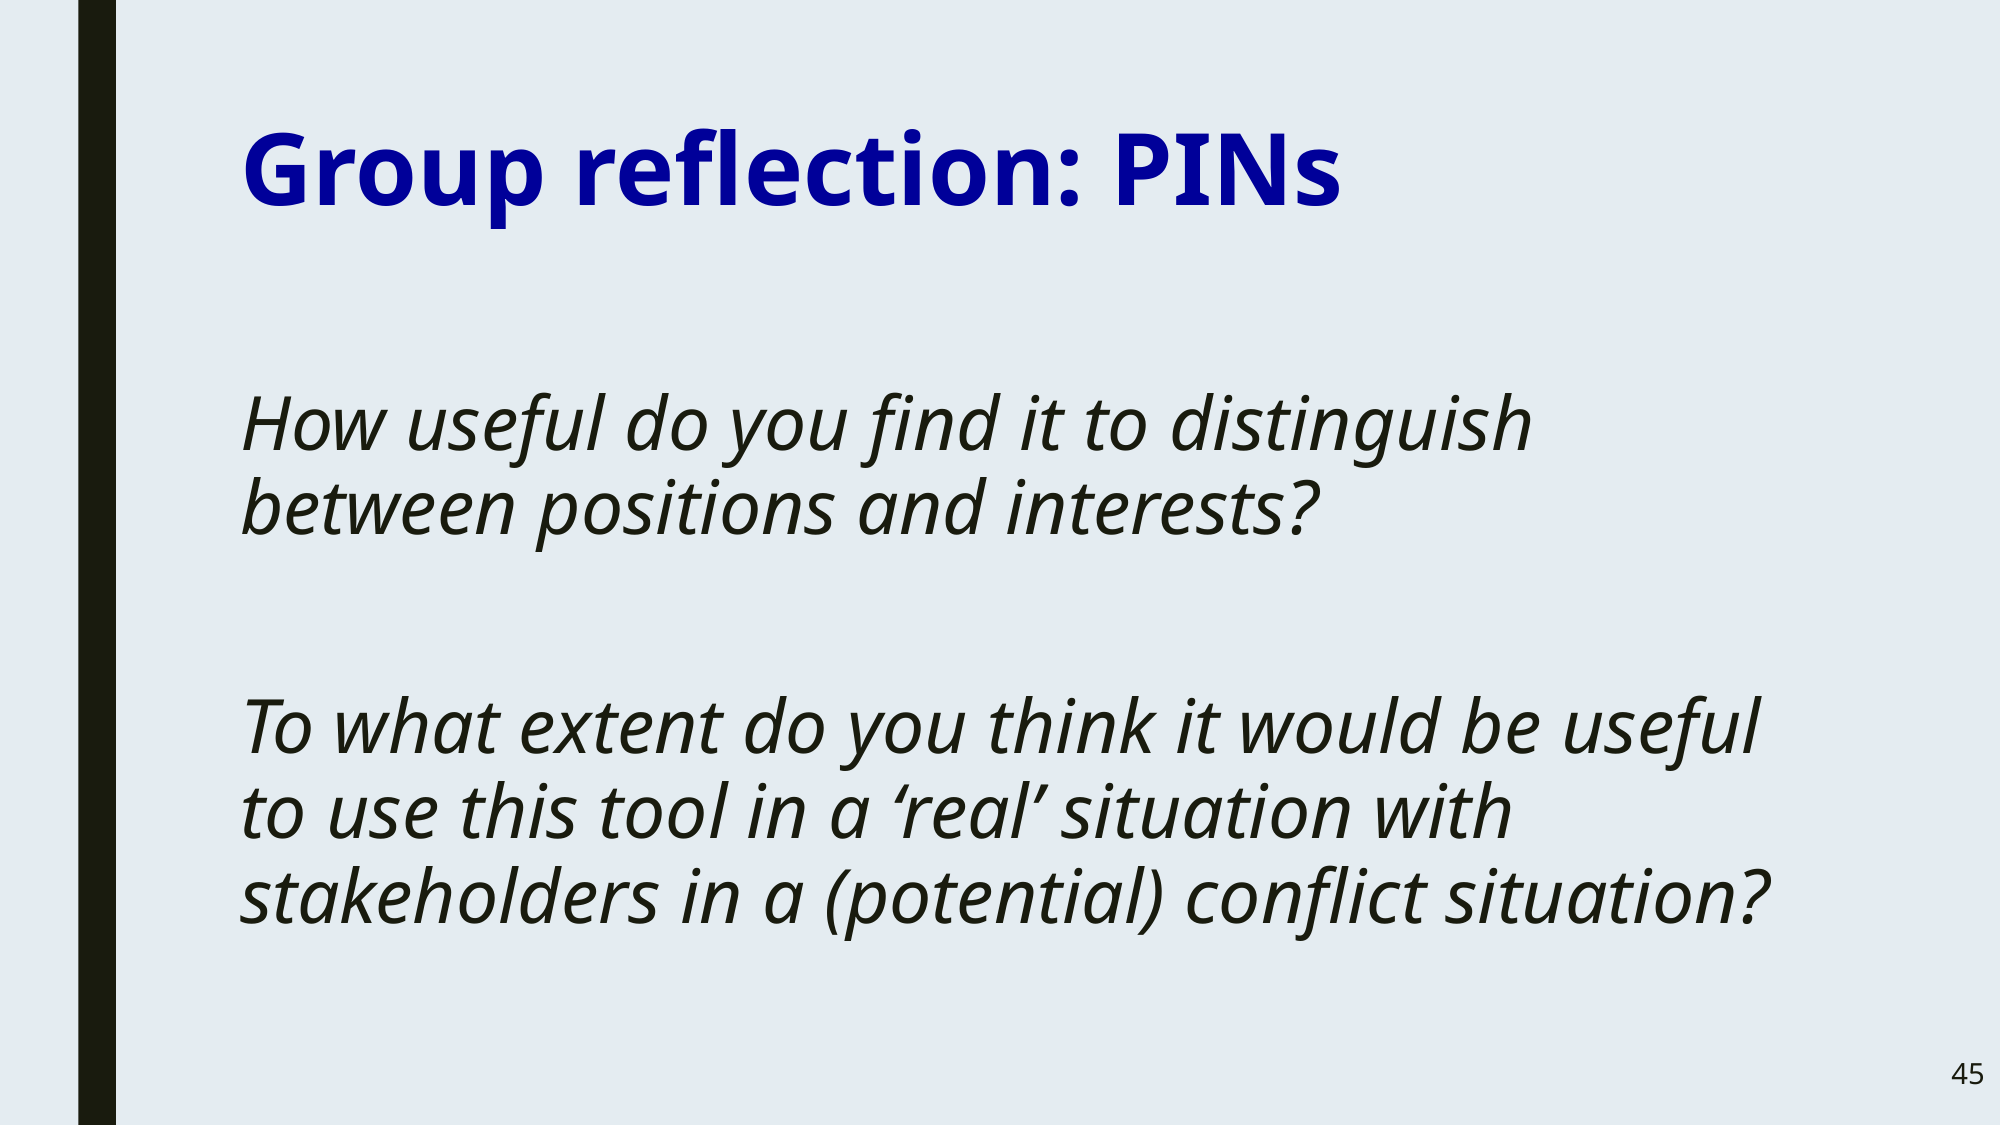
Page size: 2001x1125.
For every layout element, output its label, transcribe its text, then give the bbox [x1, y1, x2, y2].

list How useful do you find it to distinguish between positions and interests? To what extent do you think it would be useful to use this tool in a ‘real’ situation with stakeholders in a (potential) conflict situation? [225, 375, 1800, 963]
title Group reflection: PINs [225, 112, 1800, 357]
slide_number 45 [1884, 1024, 2000, 1125]
